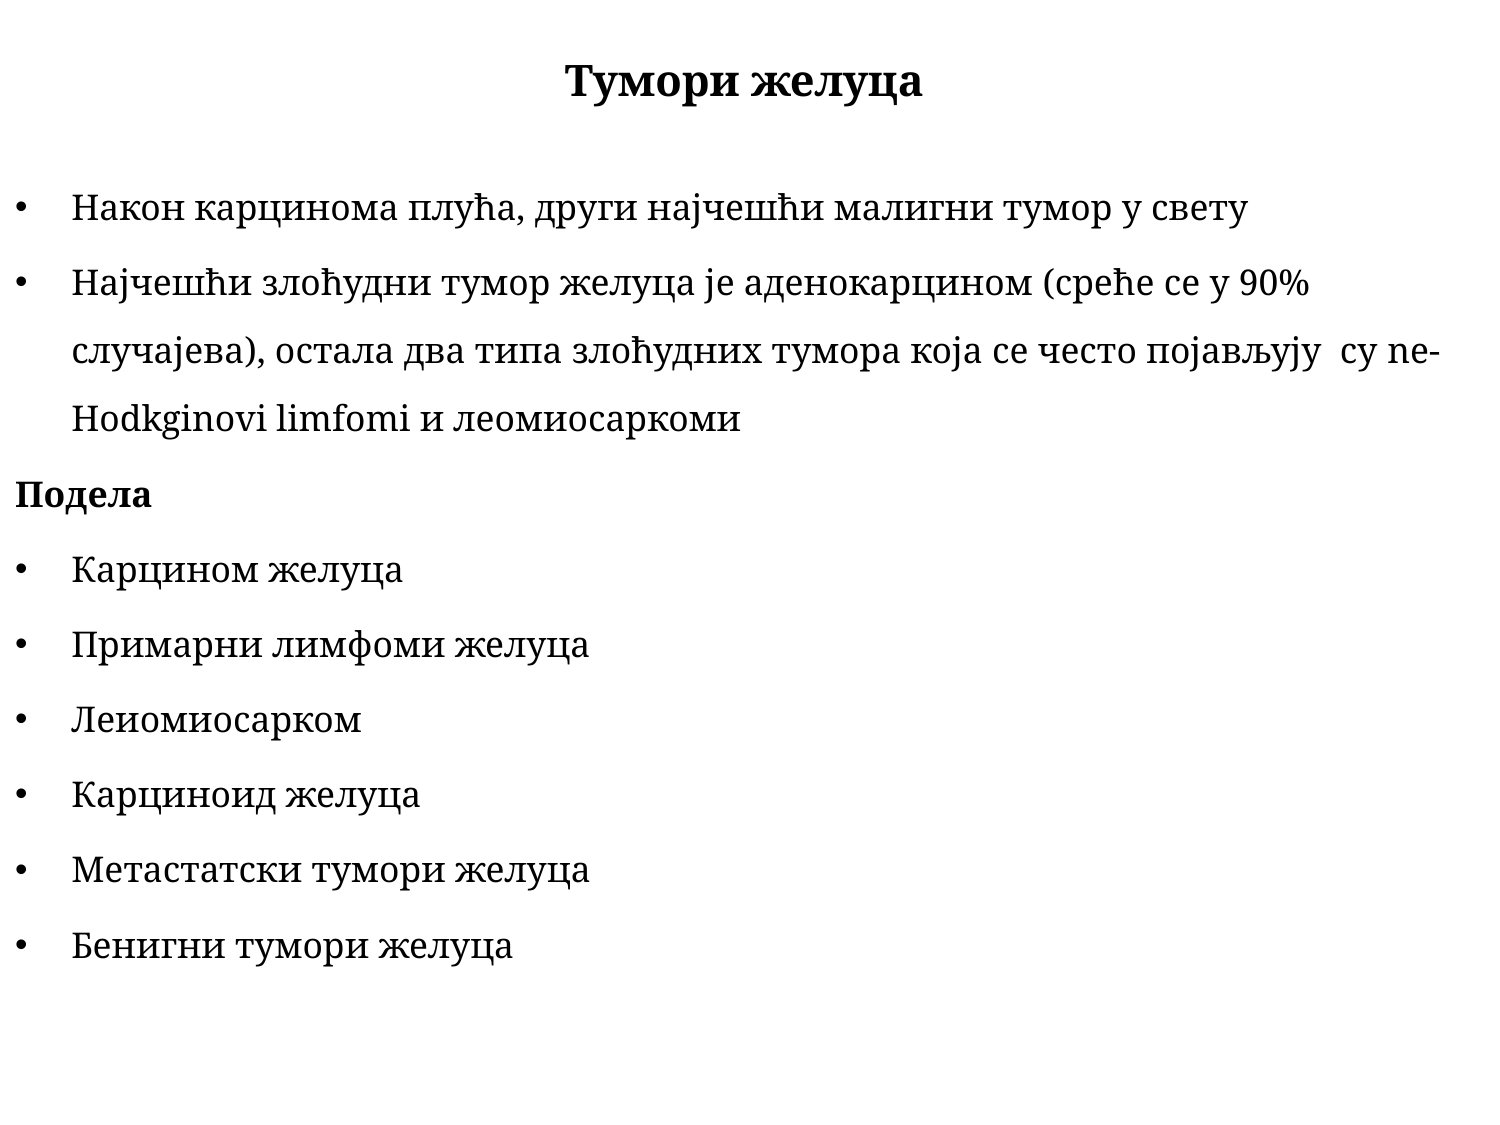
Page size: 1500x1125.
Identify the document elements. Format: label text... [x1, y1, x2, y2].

list Након карцинома плућа, други најчешћи малигни тумор у свету Најчешћи злоћудни тумор желуца је аденокарцином (срeће се у 90% случајева), остала два типа злоћудних тумора која се често појављују су ne-Hodkginovi limfomi и леомиосаркоми Подела Карцином желуца Примарни лимфоми желуца Леиомиосарком Карциноид желуца Метастатски тумори желуца Бенигни тумори желуца [0, 99, 1500, 1113]
title Тумори желуца [75, 45, 1425, 99]
